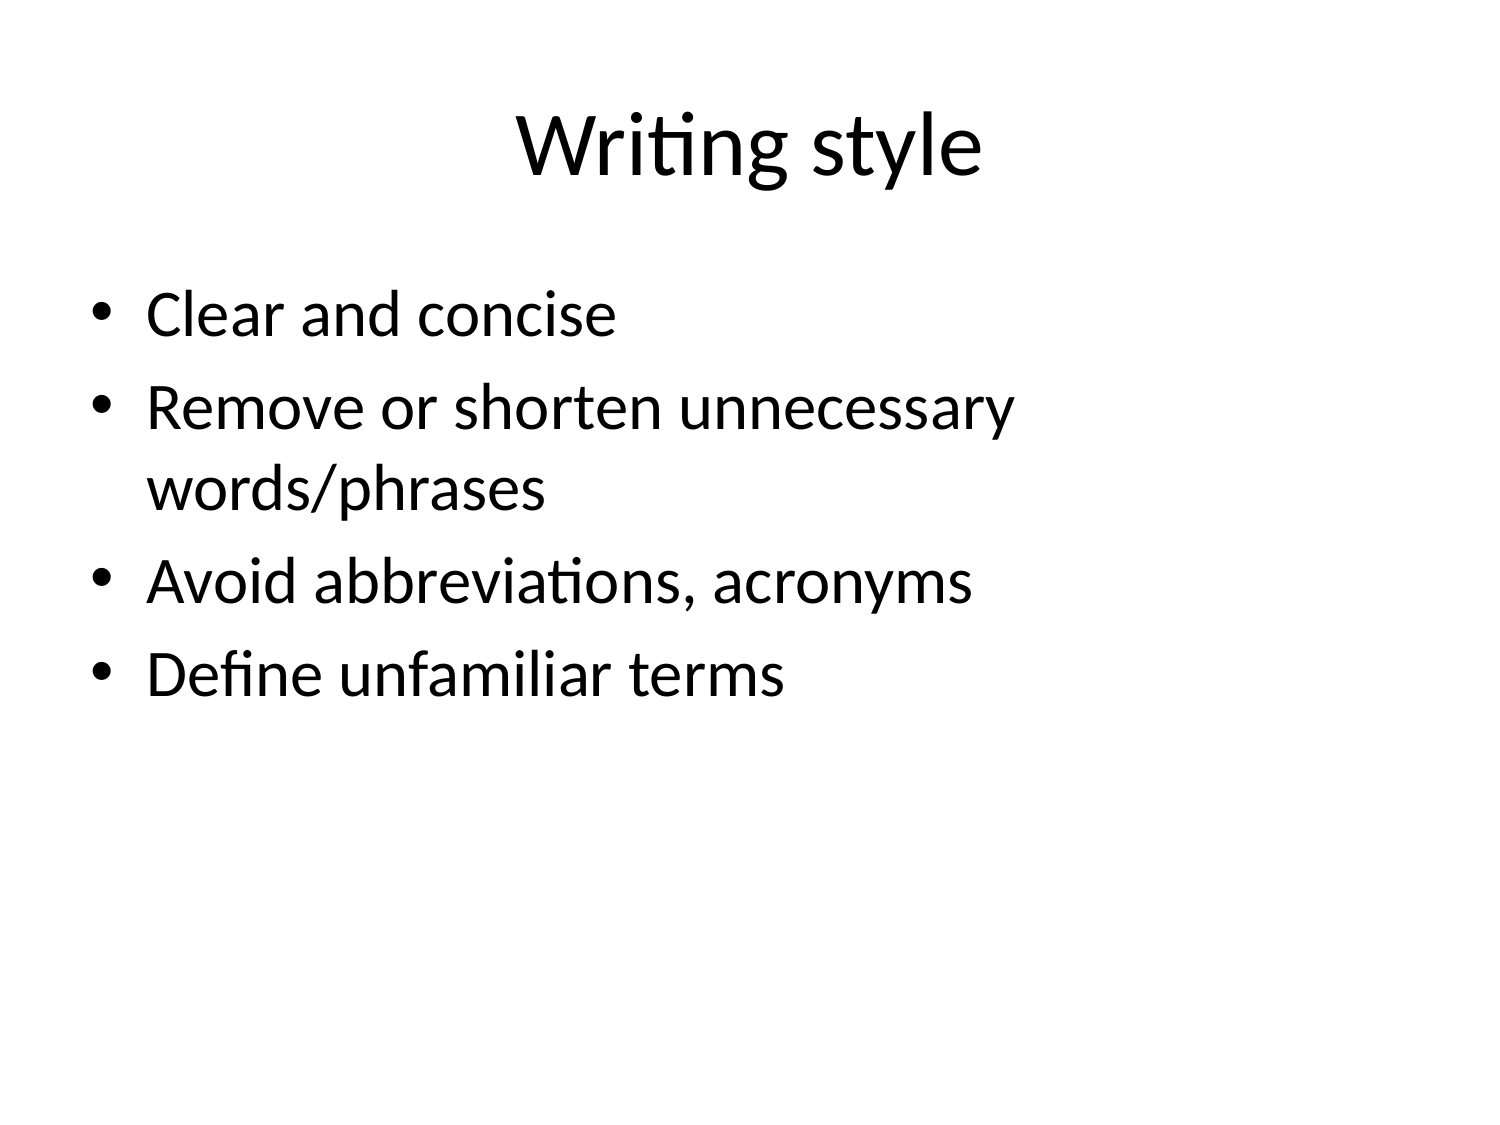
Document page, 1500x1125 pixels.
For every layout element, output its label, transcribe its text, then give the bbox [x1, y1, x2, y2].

list Clear and concise Remove or shorten unnecessary words/phrases Avoid abbreviations, acronyms Define unfamiliar terms [75, 262, 1425, 1005]
title Writing style [75, 45, 1425, 233]
